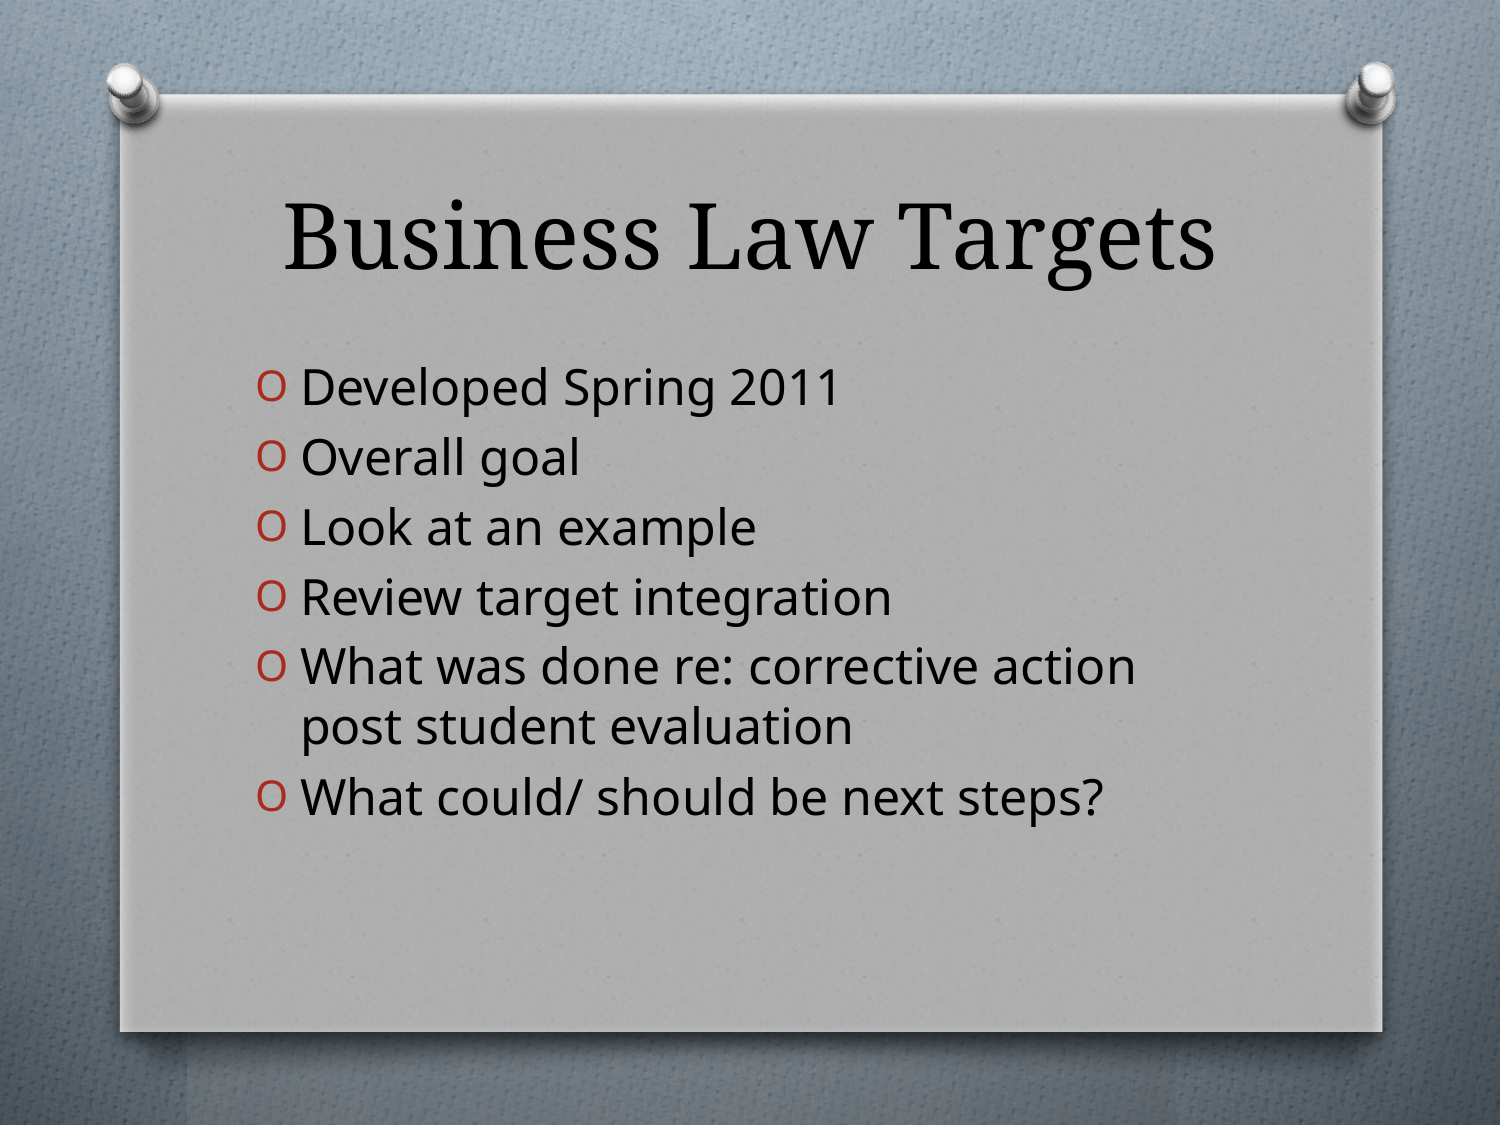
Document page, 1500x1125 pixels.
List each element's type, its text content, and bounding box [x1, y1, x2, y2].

title Business Law Targets [179, 134, 1323, 332]
picture [75, 29, 198, 153]
list Developed Spring 2011 Overall goal Look at an example Review target integration What was done re: corrective action post student evaluation What could/ should be next steps? [240, 347, 1257, 939]
picture [1317, 35, 1439, 156]
